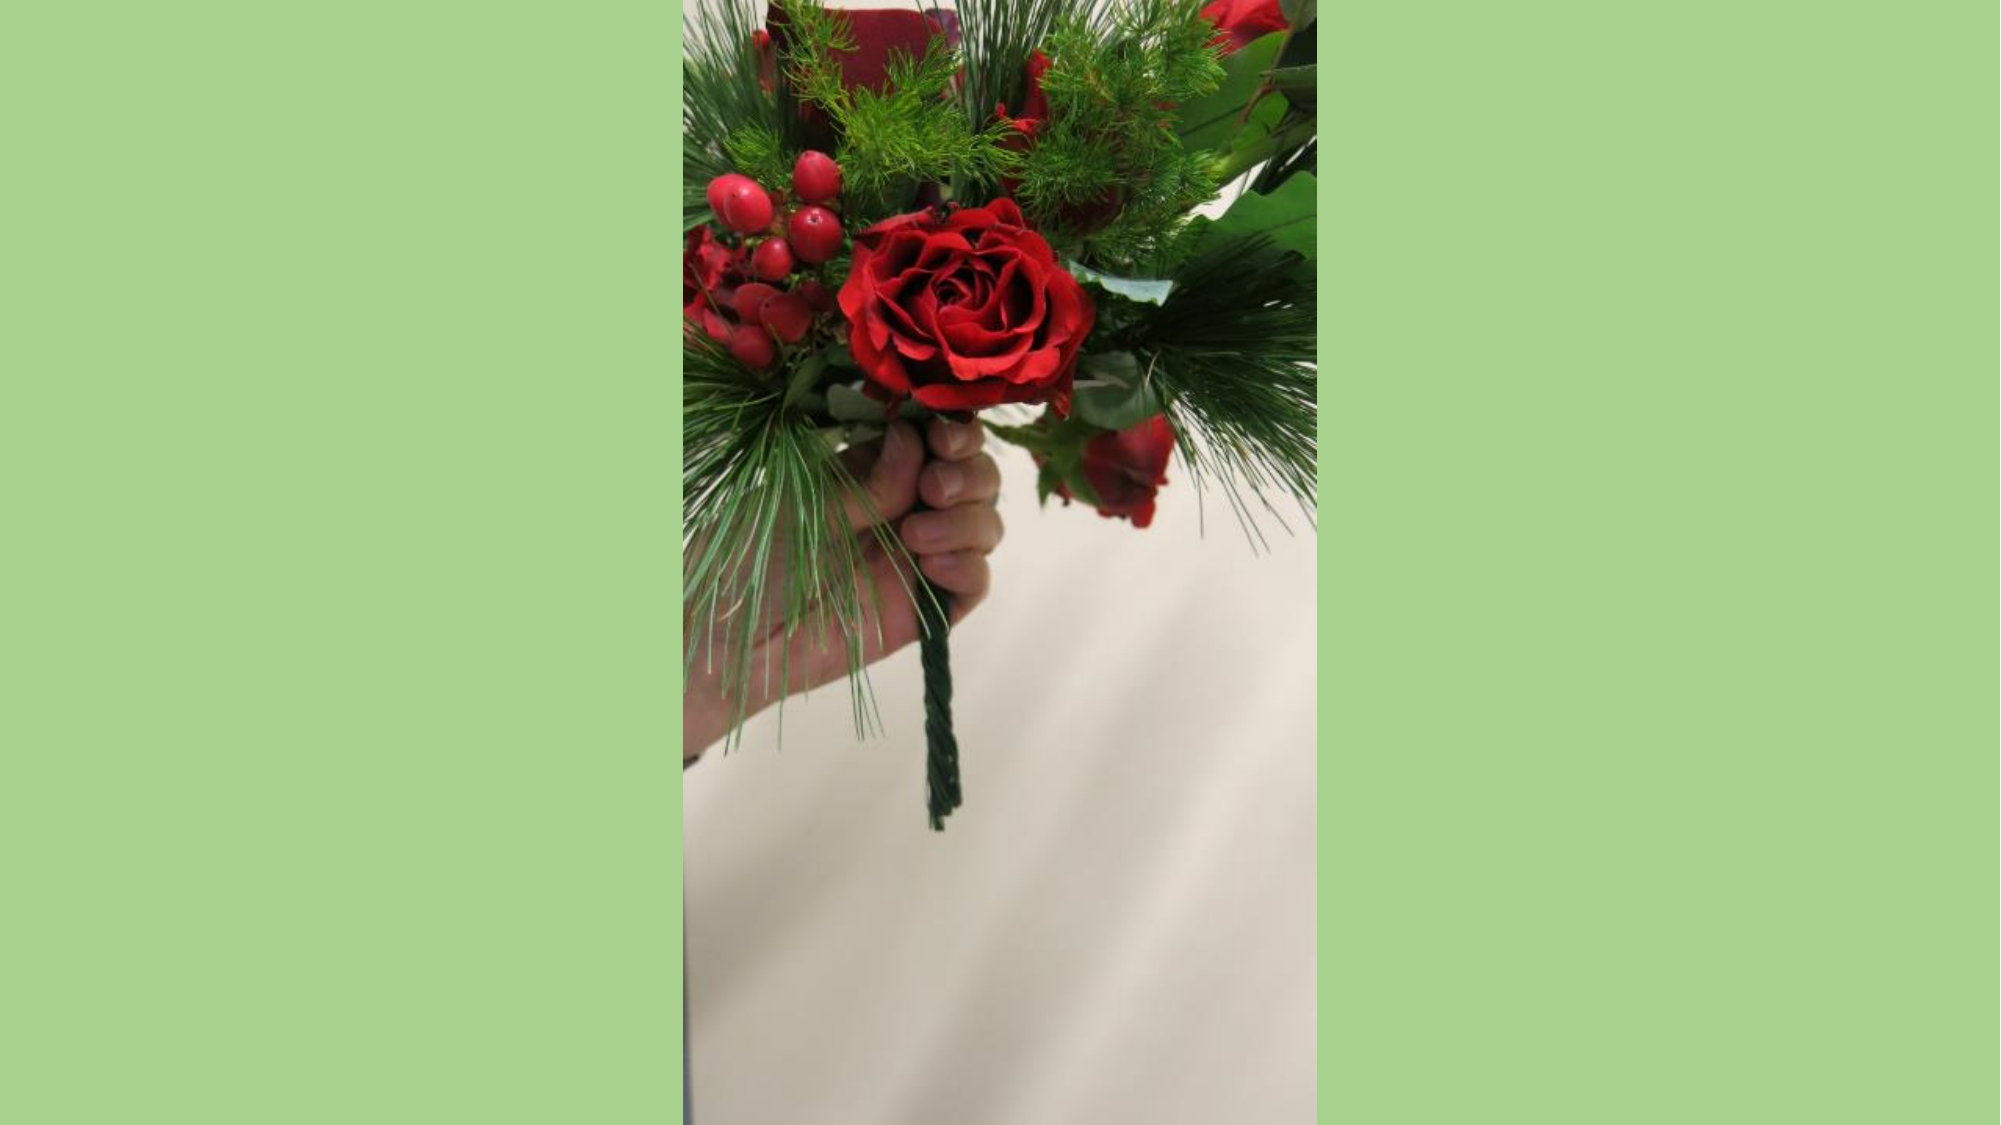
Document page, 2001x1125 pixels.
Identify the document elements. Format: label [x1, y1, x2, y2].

picture [683, 0, 1317, 1125]
